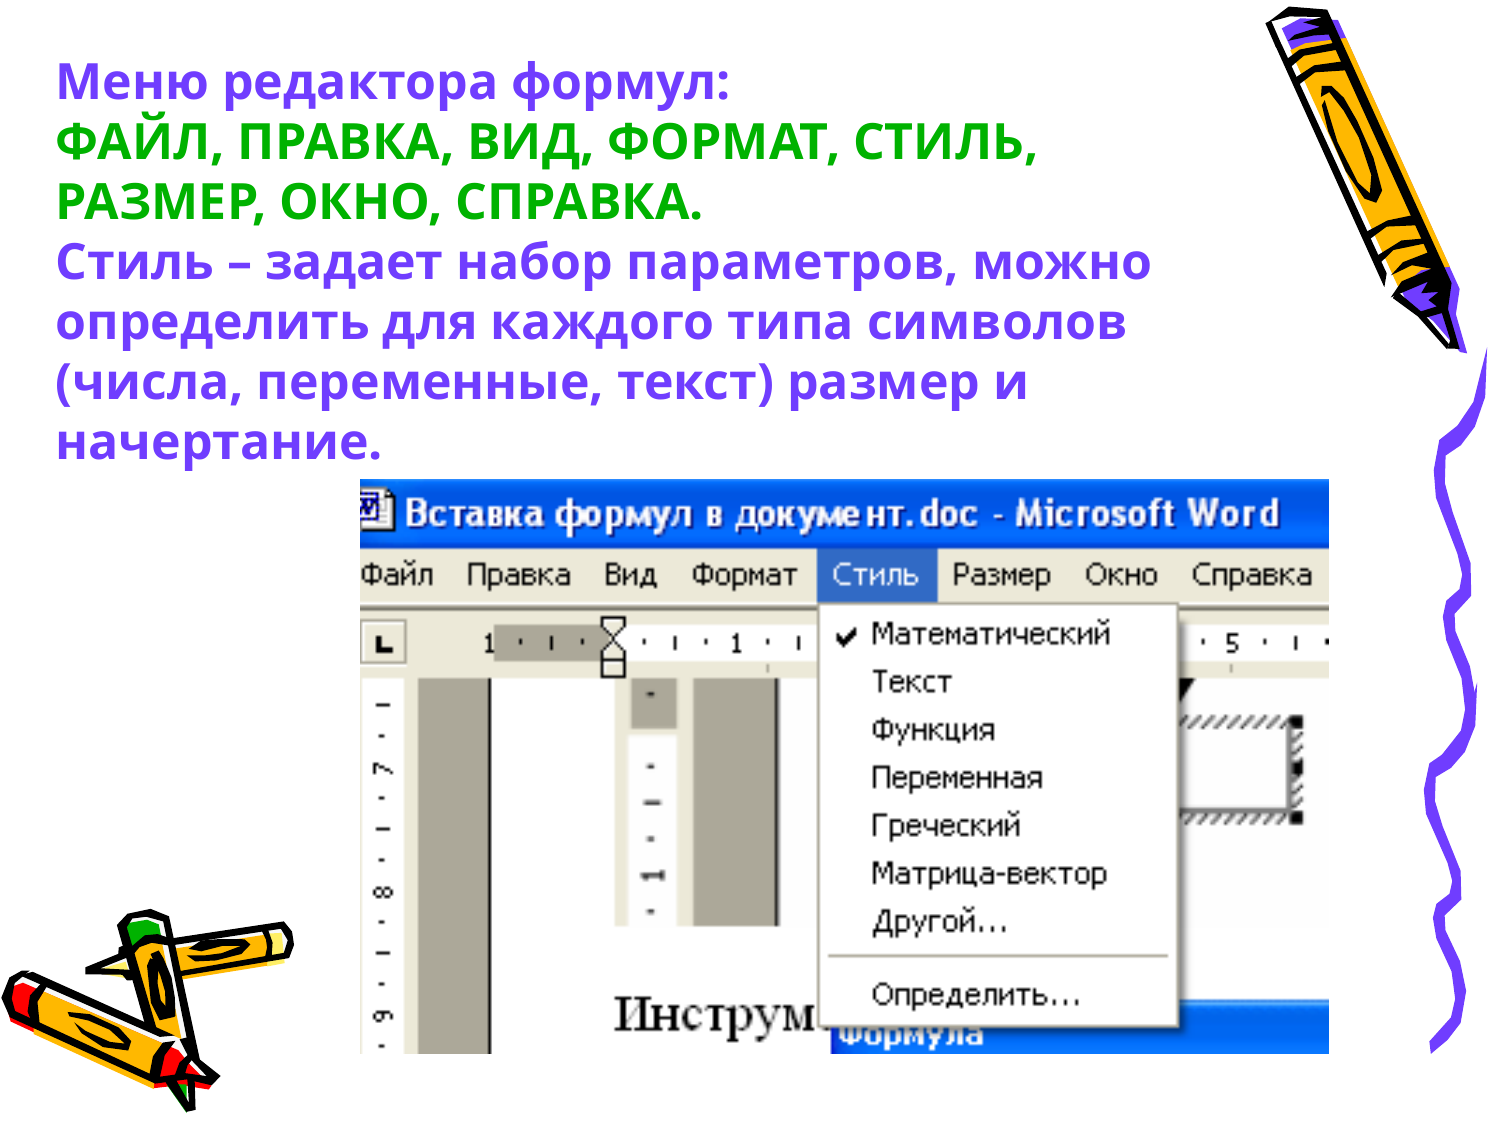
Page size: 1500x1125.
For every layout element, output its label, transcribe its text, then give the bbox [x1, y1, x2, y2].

text_box Меню редактора формул: ФАЙЛ, ПРАВКА, ВИД, ФОРМАТ, СТИЛЬ, РАЗМЕР, ОКНО, СПРАВКА. Стиль – задает набор параметров, можно определить для каждого типа символов (числа, переменные, текст) размер и начертание. [41, 42, 1223, 478]
picture [360, 479, 1329, 1054]
